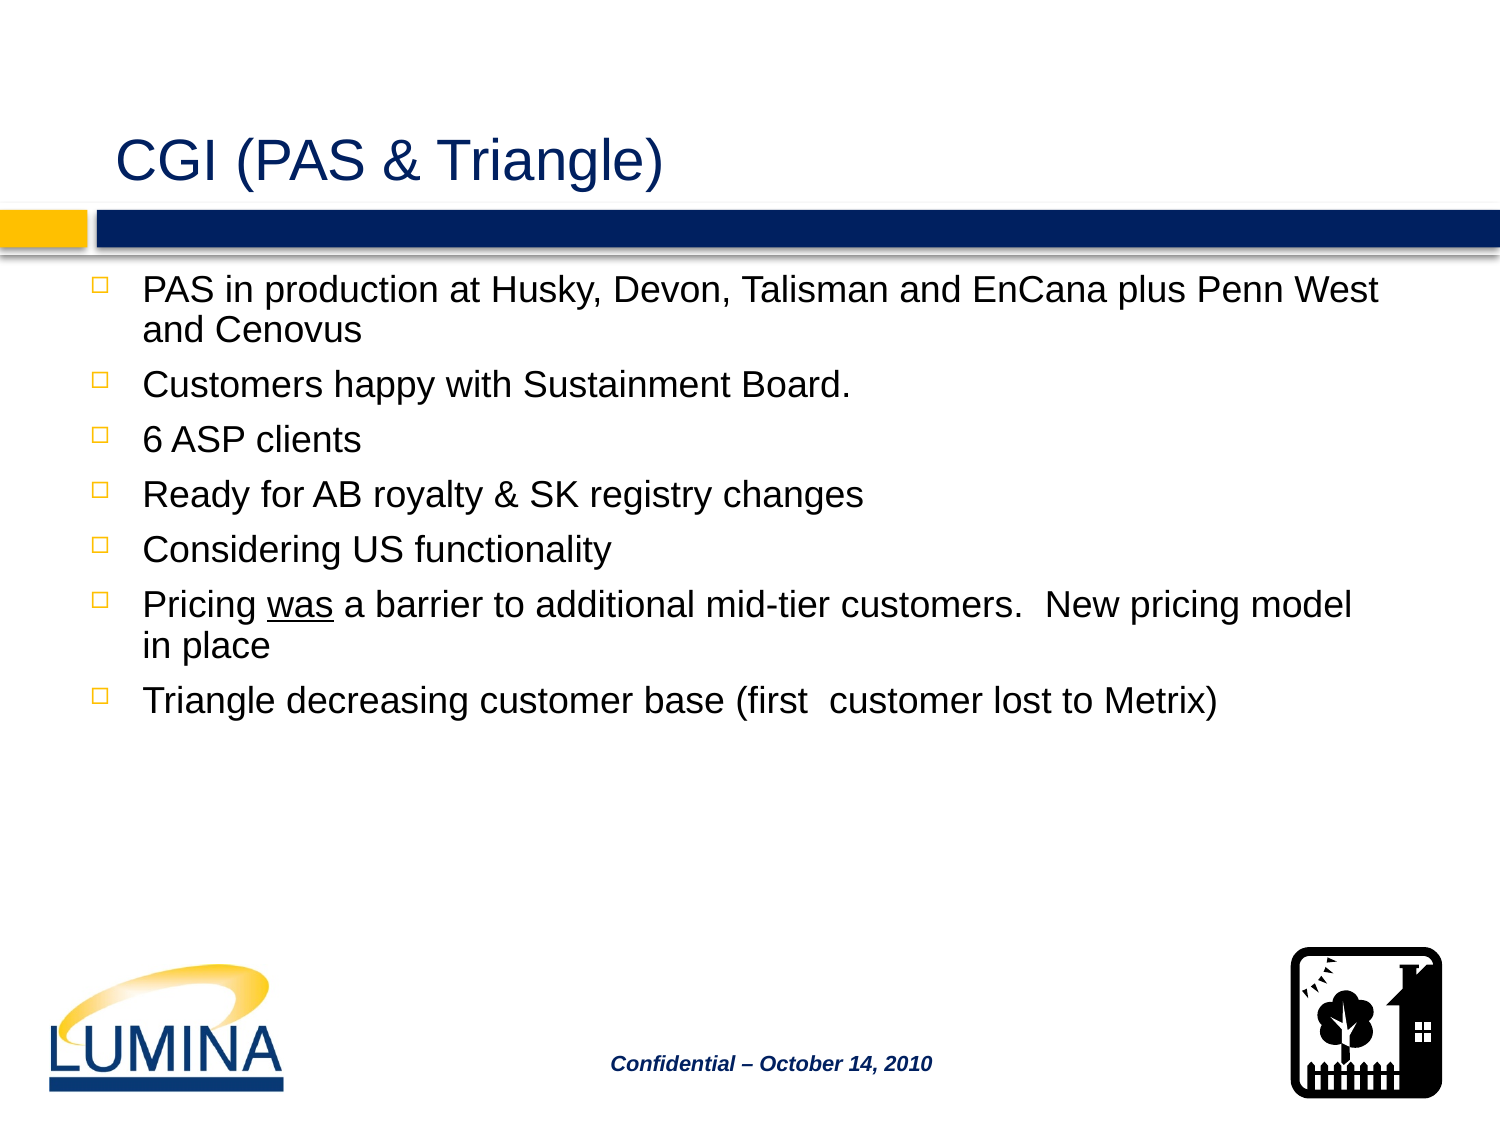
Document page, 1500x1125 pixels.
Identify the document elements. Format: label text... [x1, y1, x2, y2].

title CGI (PAS & Triangle) [100, 37, 1439, 201]
picture [49, 964, 284, 1094]
list PAS in production at Husky, Devon, Talisman and EnCana plus Penn West and Cenovus Customers happy with Sustainment Board. 6 ASP clients Ready for AB royalty & SK registry changes Considering US functionality Pricing was a barrier to additional mid-tier customers. New pricing model in place Triangle decreasing customer base (first customer lost to Metrix) [74, 262, 1401, 1006]
